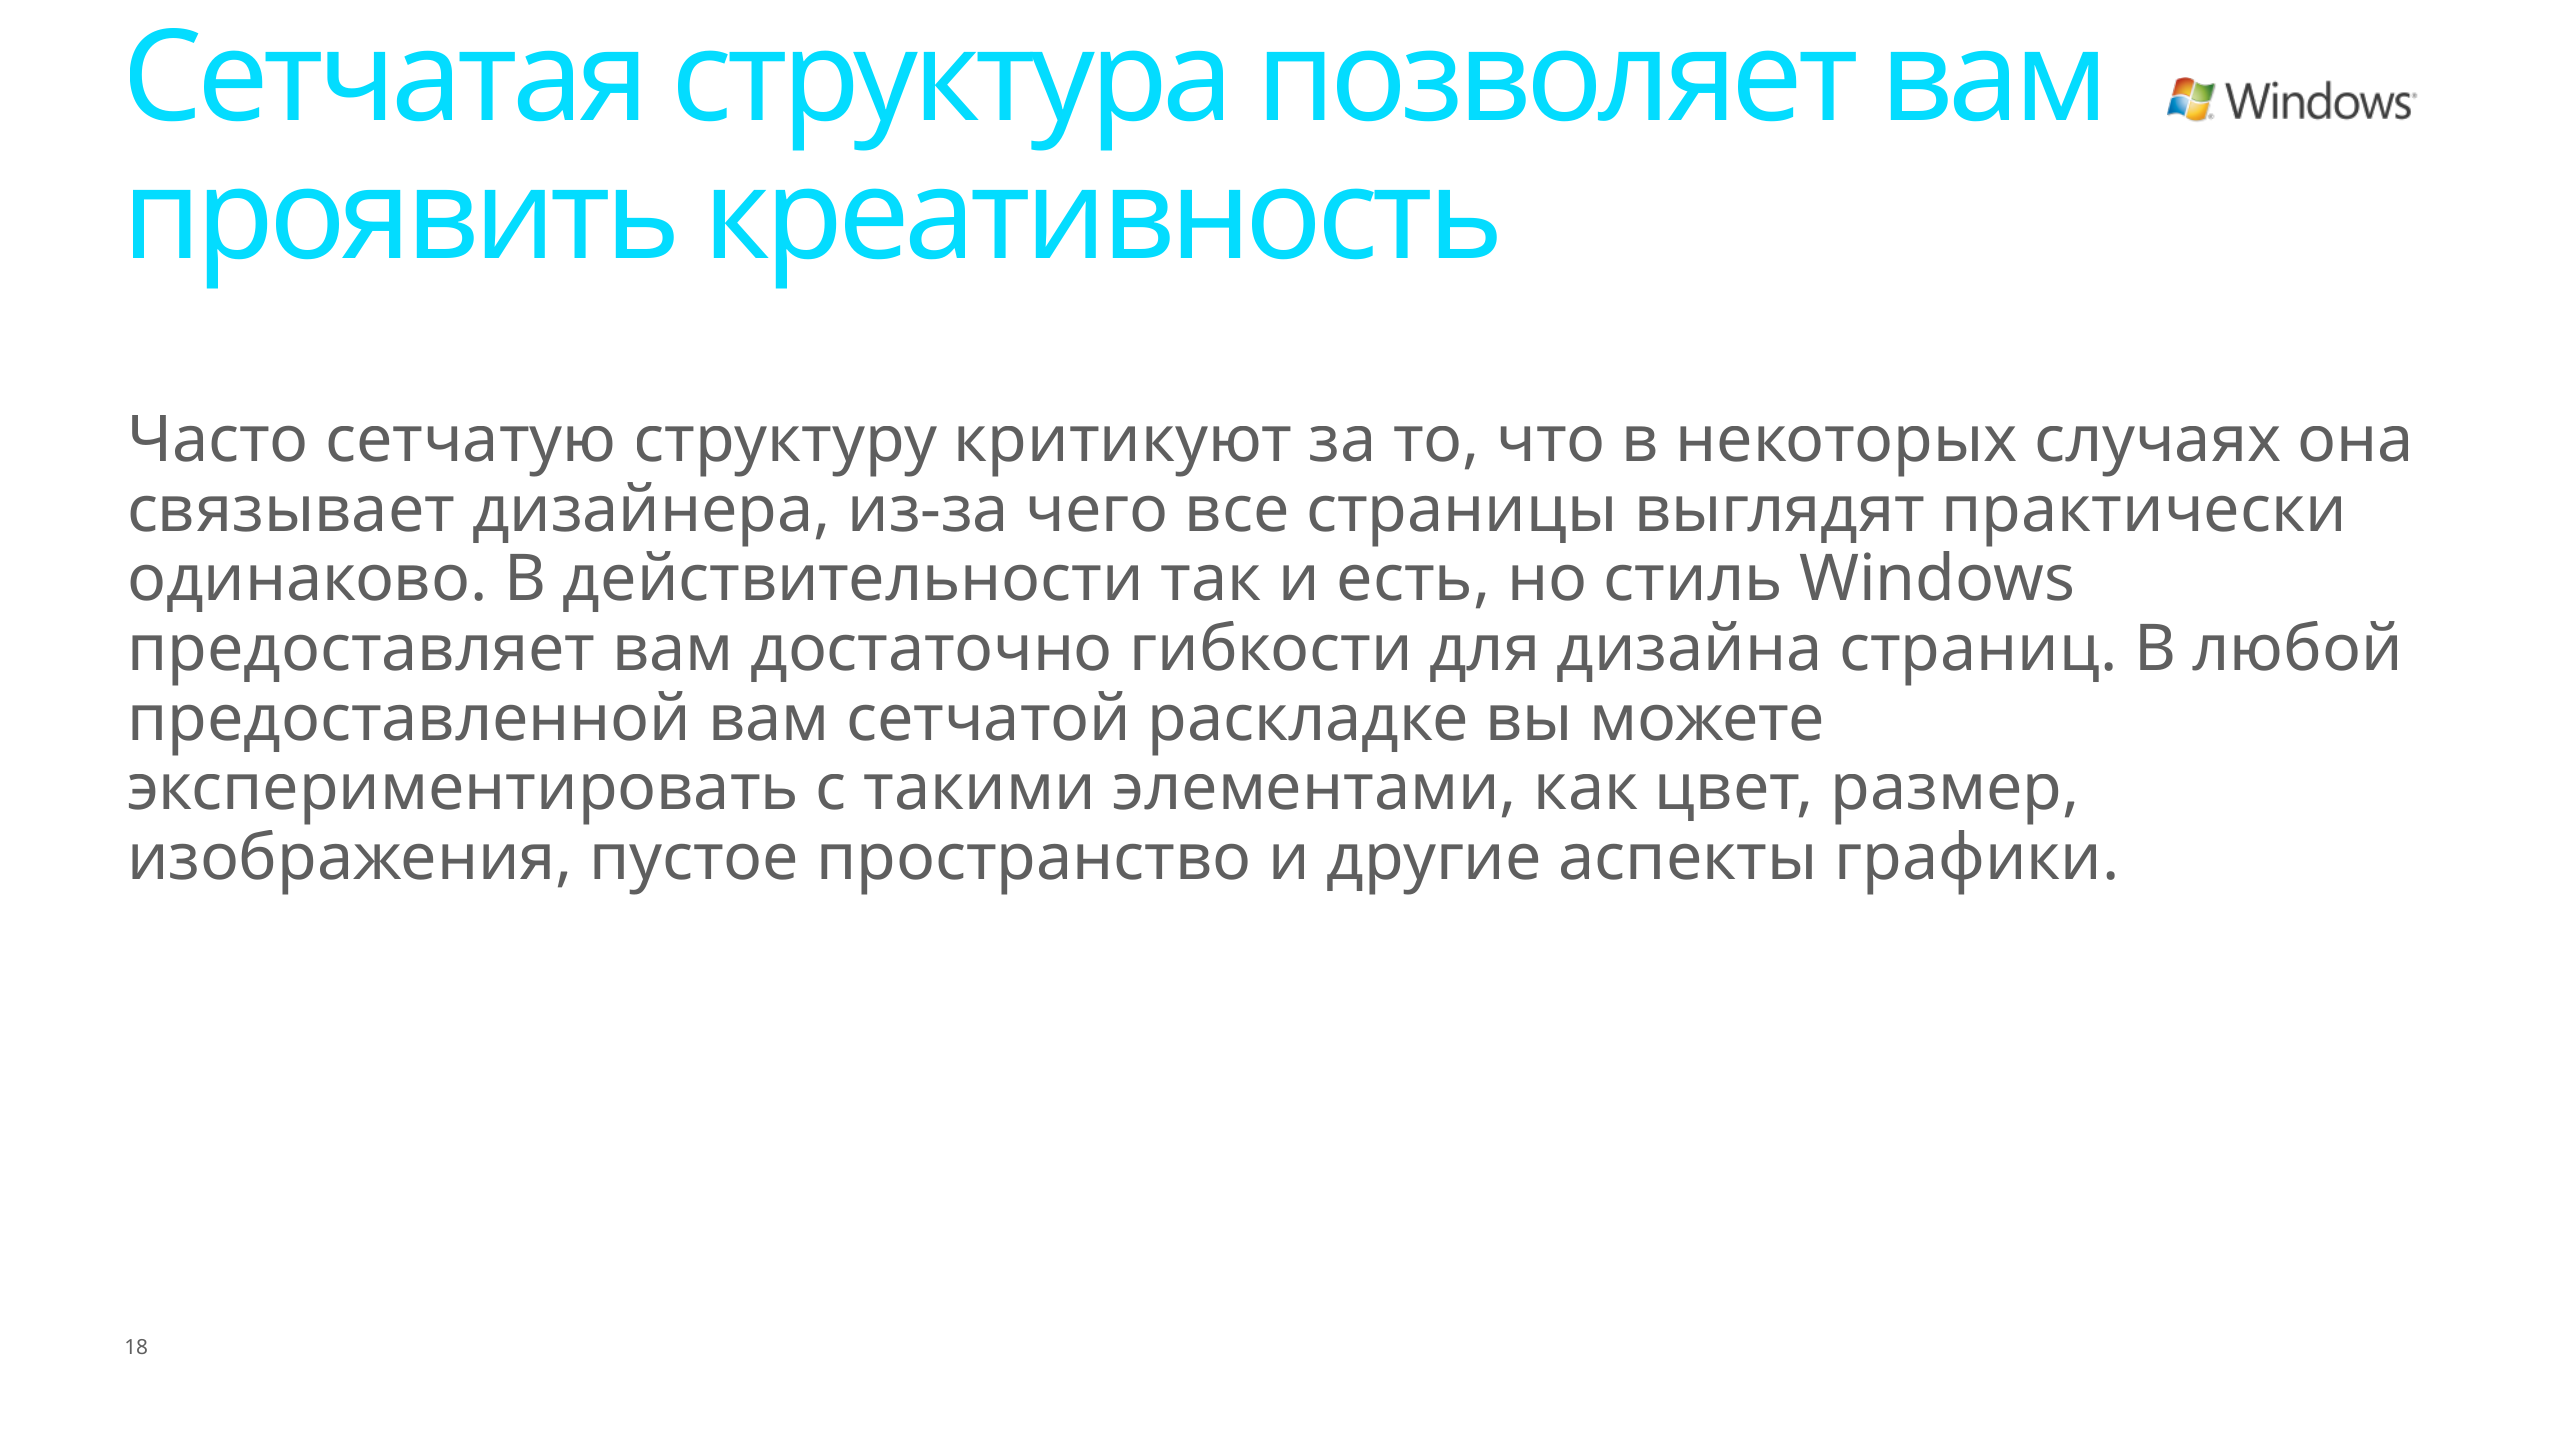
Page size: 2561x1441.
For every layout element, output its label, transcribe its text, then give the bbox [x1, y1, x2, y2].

list Часто сетчатую структуру критикуют за то, что в некоторых случаях она связывает дизайнера, из-за чего все страницы выглядят практически одинаково. В действительности так и есть, но стиль Windows предоставляет вам достаточно гибкости для дизайна страниц. В любой предоставленной вам сетчатой раскладке вы можете экспериментировать с такими элементами, как цвет, размер, изображения, пустое пространство и другие аспекты графики. [127, 405, 2470, 899]
title Сетчатая структура позволяет вам проявить креативность [122, 48, 2465, 286]
